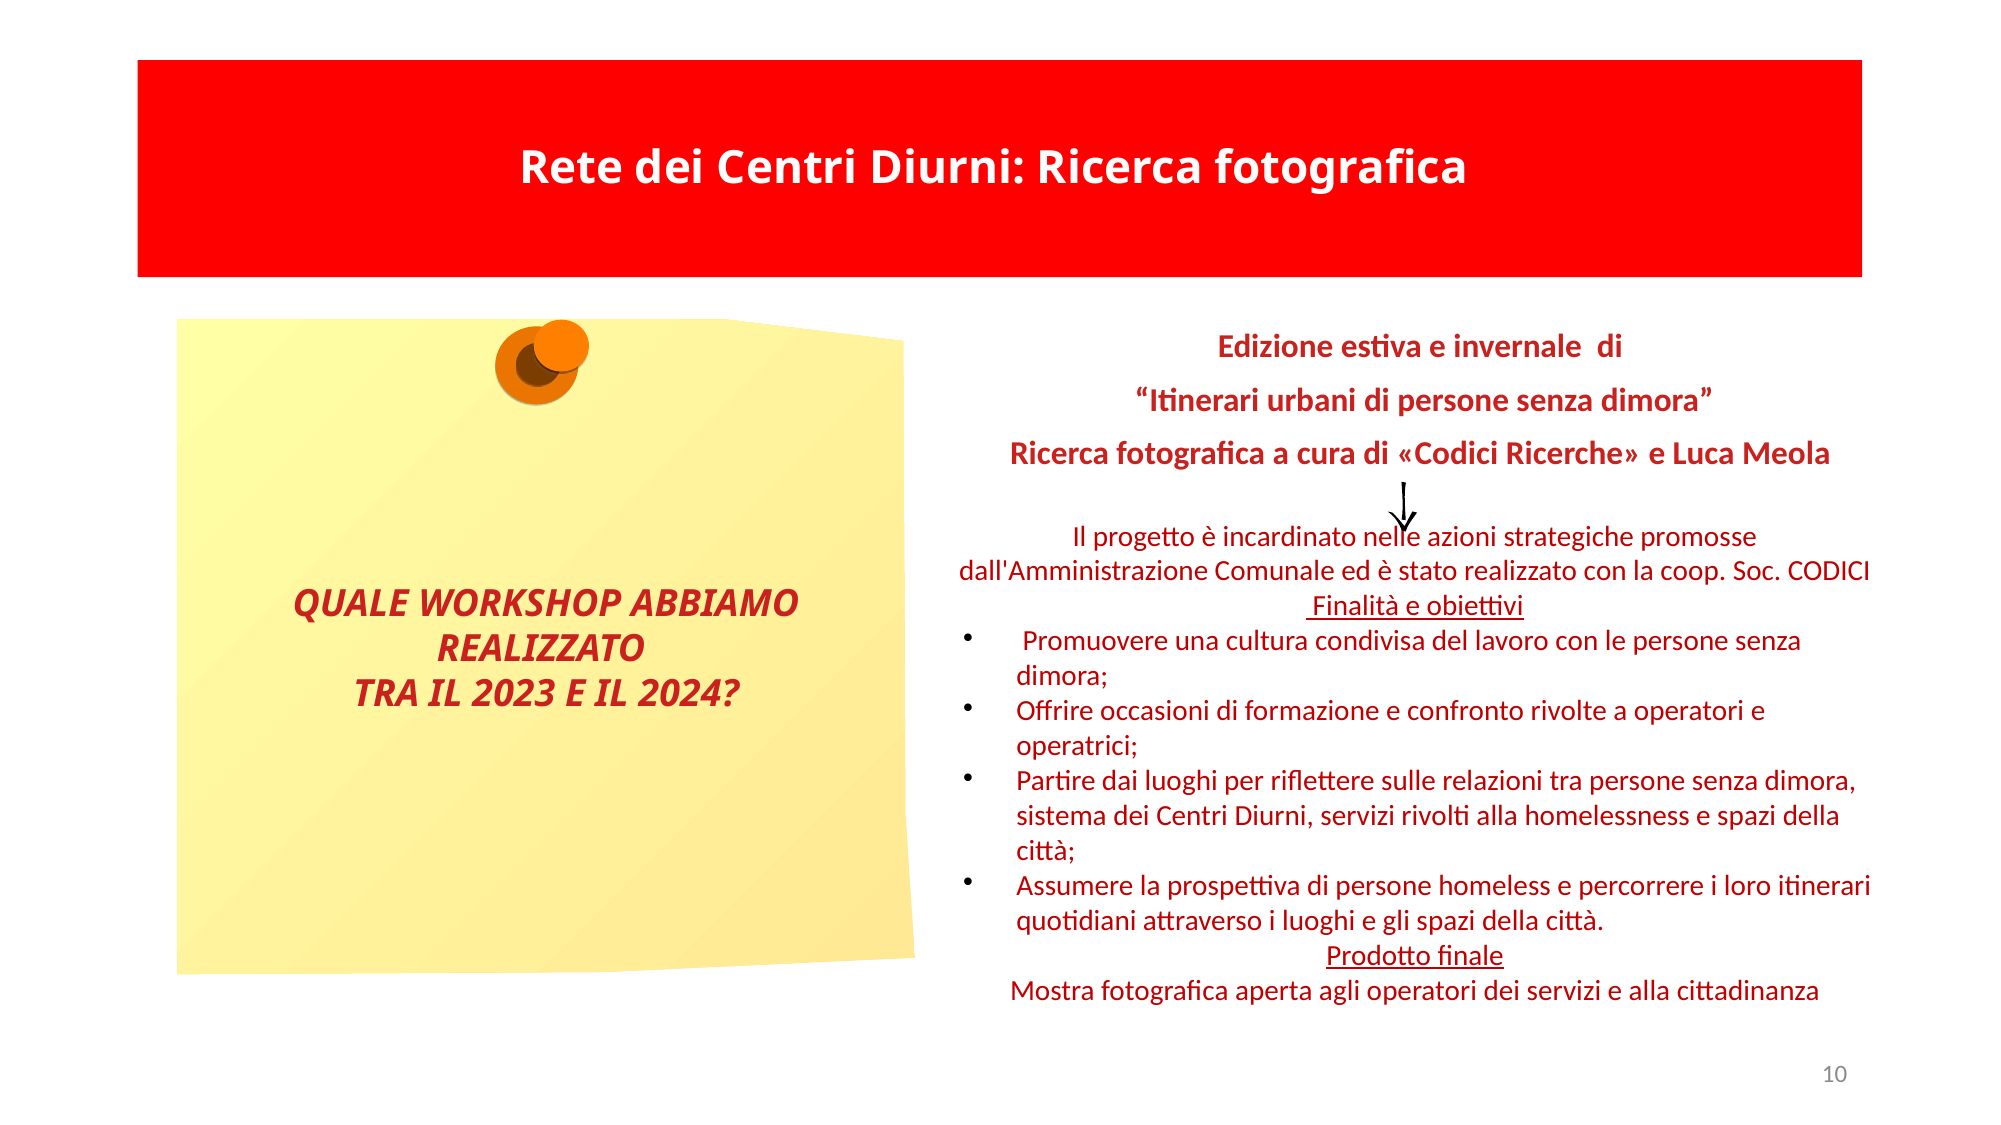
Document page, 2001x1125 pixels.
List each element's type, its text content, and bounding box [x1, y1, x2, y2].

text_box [1387, 481, 1418, 532]
text_box Il progetto è incardinato nelle azioni strategiche promosse dall'Amministrazione Comunale ed è stato realizzato con la coop. Soc. CODICI Finalità e obiettivi Promuovere una cultura condivisa del lavoro con le persone senza dimora; Offrire occasioni di formazione e confronto rivolte a operatori e operatrici; Partire dai luoghi per riflettere sulle relazioni tra persone senza dimora, sistema dei Centri Diurni, servizi rivolti alla homelessness e spazi della città; Assumere la prospettiva di persone homeless e percorrere i loro itinerari quotidiani attraverso i luoghi e gli spazi della città. Prodotto finale Mostra fotografica aperta agli operatori dei servizi e alla cittadinanza [945, 481, 1885, 1034]
list Edizione estiva e invernale di “Itinerari urbani di persone senza dimora” Ricerca fotografica a cura di «Codici Ricerche» e Luca Meola [1003, 328, 1846, 473]
title Rete dei Centri Diurni: Ricerca fotografica [137, 60, 1863, 278]
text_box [176, 319, 916, 975]
slide_number 10 [1412, 1042, 1863, 1103]
